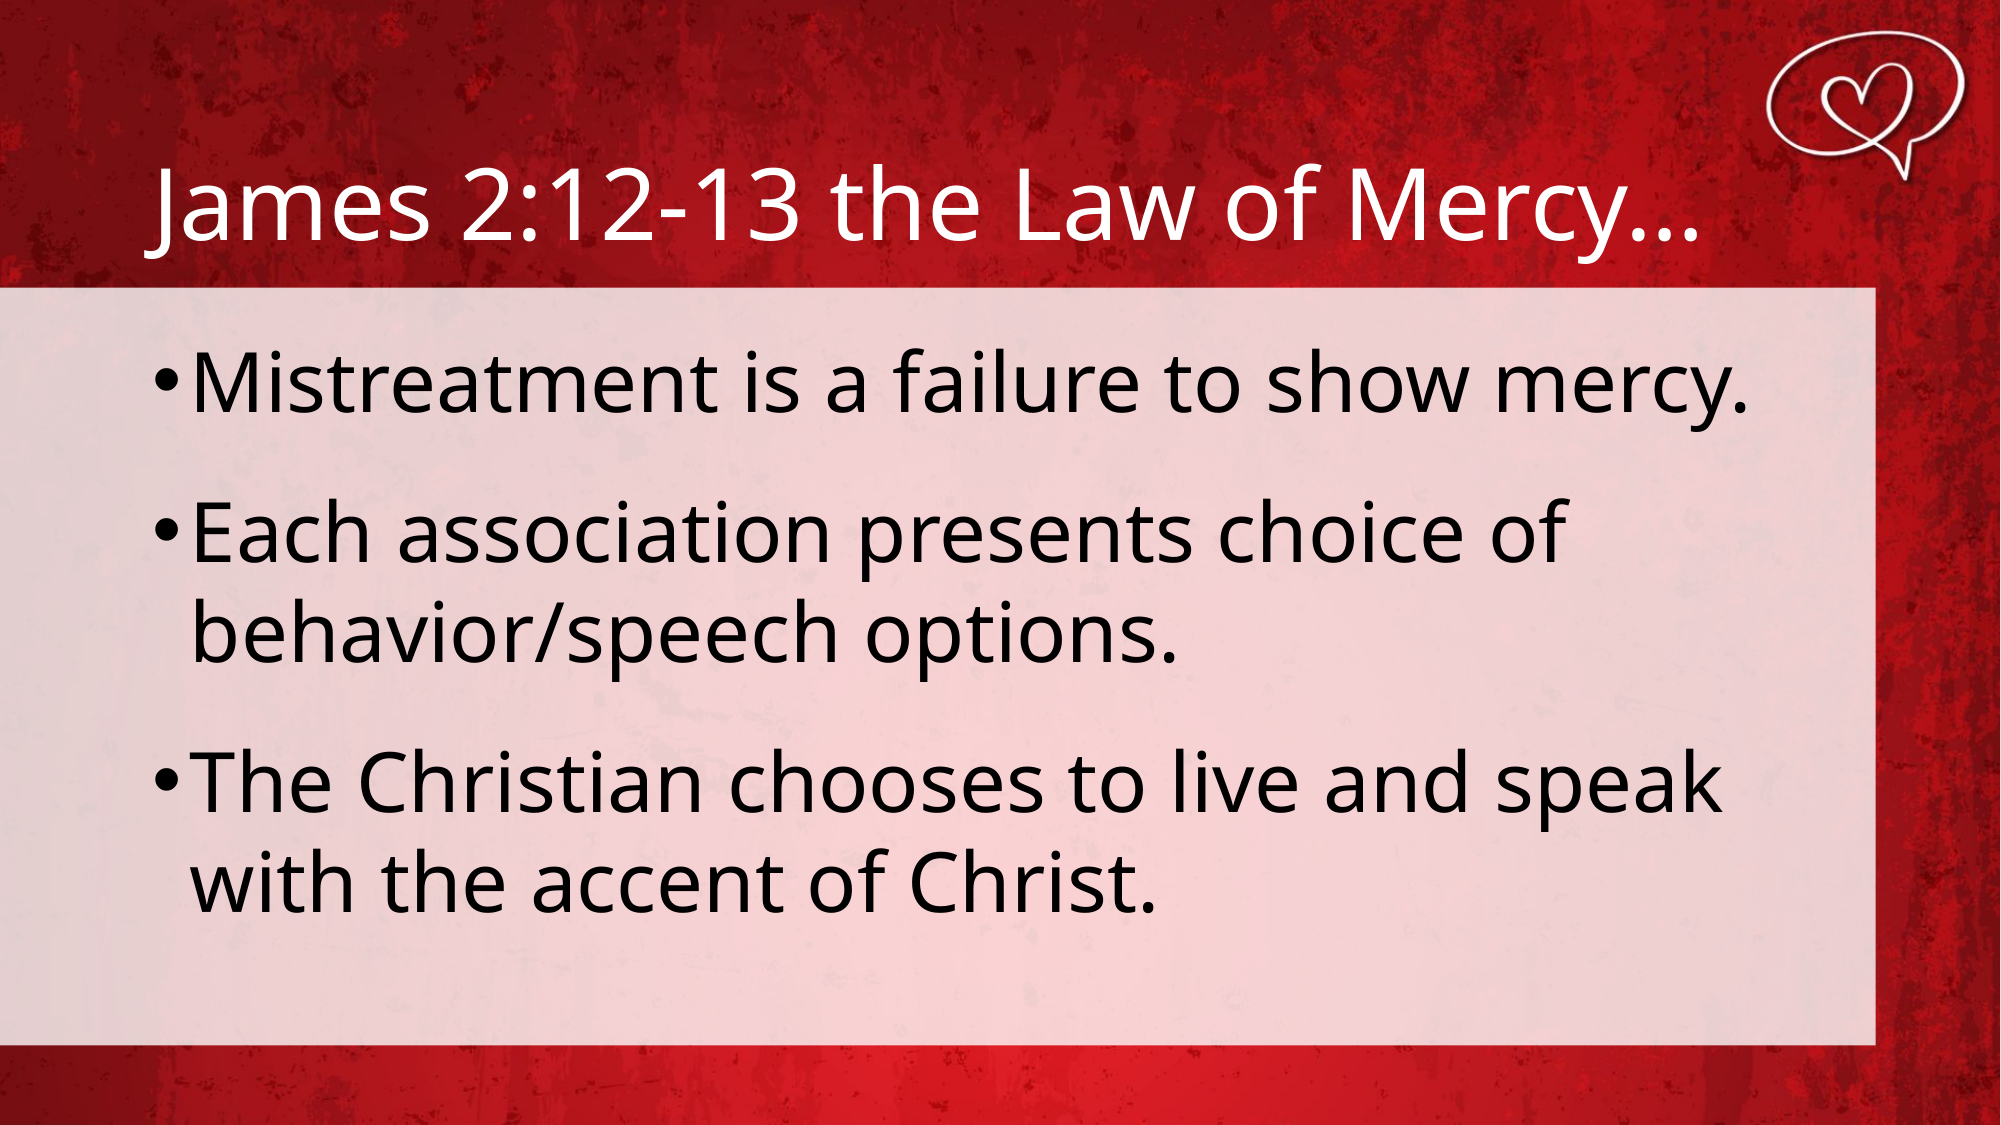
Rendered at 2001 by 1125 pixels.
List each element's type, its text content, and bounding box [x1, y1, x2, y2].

list Mistreatment is a failure to show mercy. Each association presents choice of behavior/speech options. The Christian chooses to live and speak with the accent of Christ. [137, 284, 1842, 974]
picture [0, 0, 2001, 1125]
title James 2:12-13 the Law of Mercy… [137, 59, 1863, 271]
